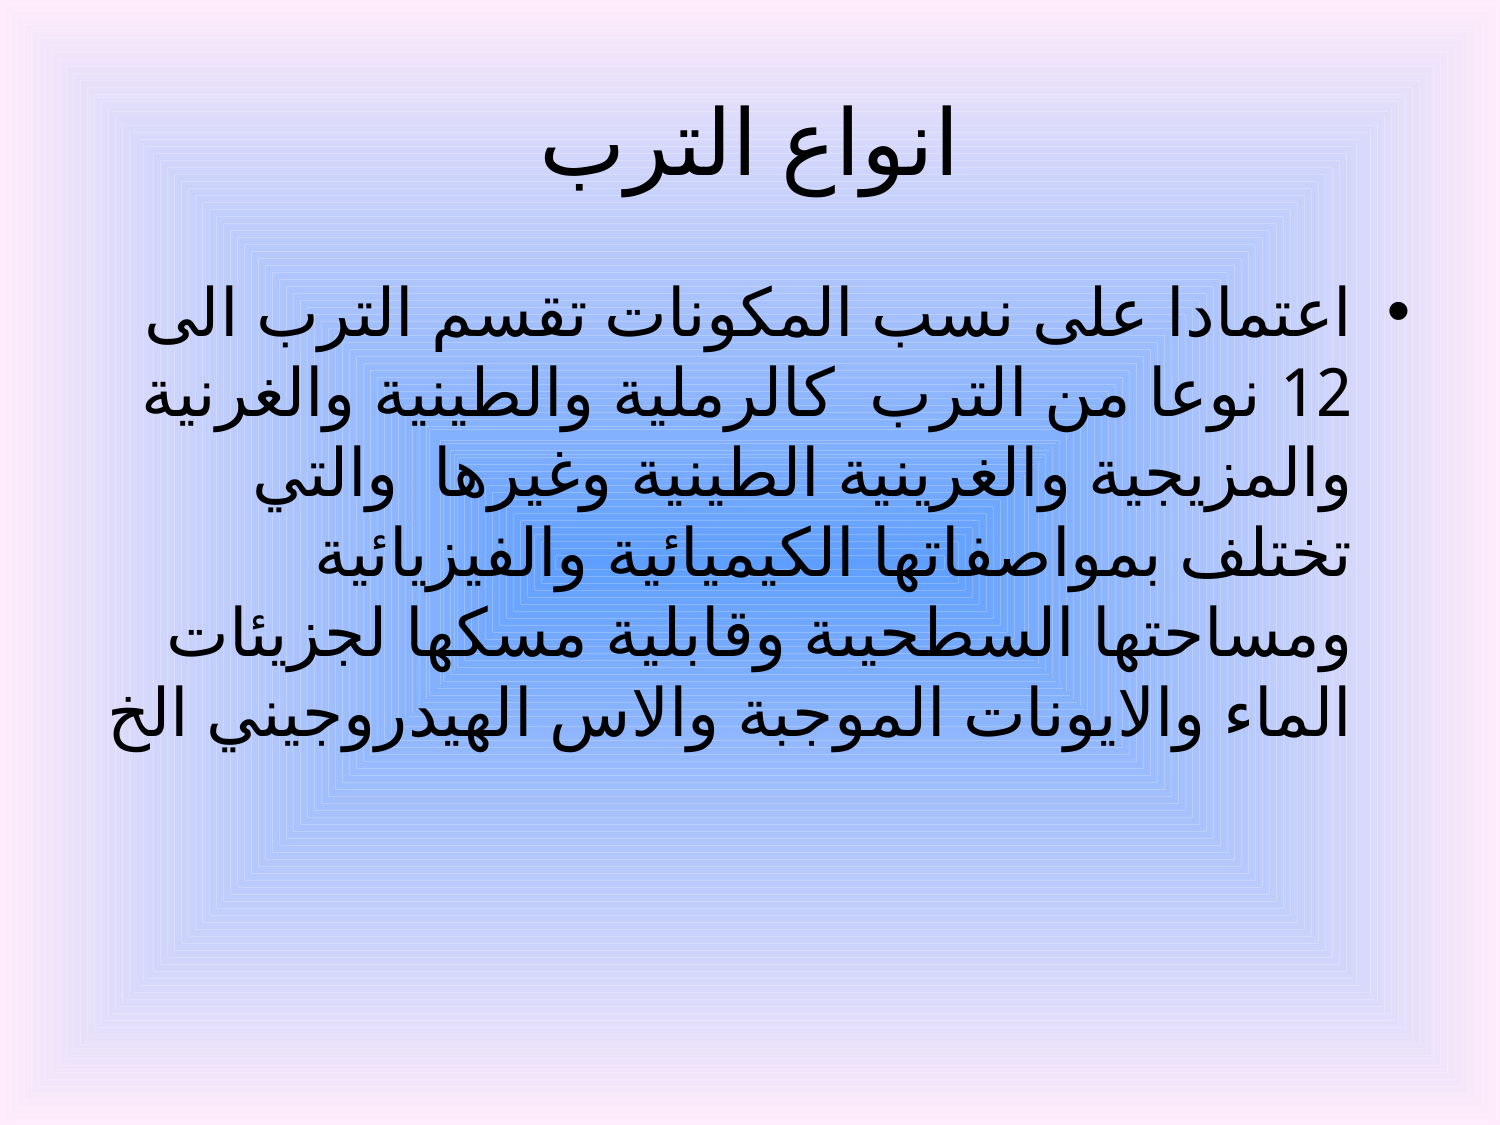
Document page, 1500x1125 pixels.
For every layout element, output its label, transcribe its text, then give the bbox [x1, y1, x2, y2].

list اعتمادا على نسب المكونات تقسم الترب الى 12 نوعا من الترب كالرملية والطينية والغرنية والمزيجية والغرينية الطينية وغيرها والتي تختلف بمواصفاتها الكيميائية والفيزيائية ومساحتها السطحيىة وقابلية مسكها لجزيئات الماء والايونات الموجبة والاس الهيدروجيني الخ [75, 262, 1425, 1005]
title انواع الترب [75, 45, 1425, 233]
